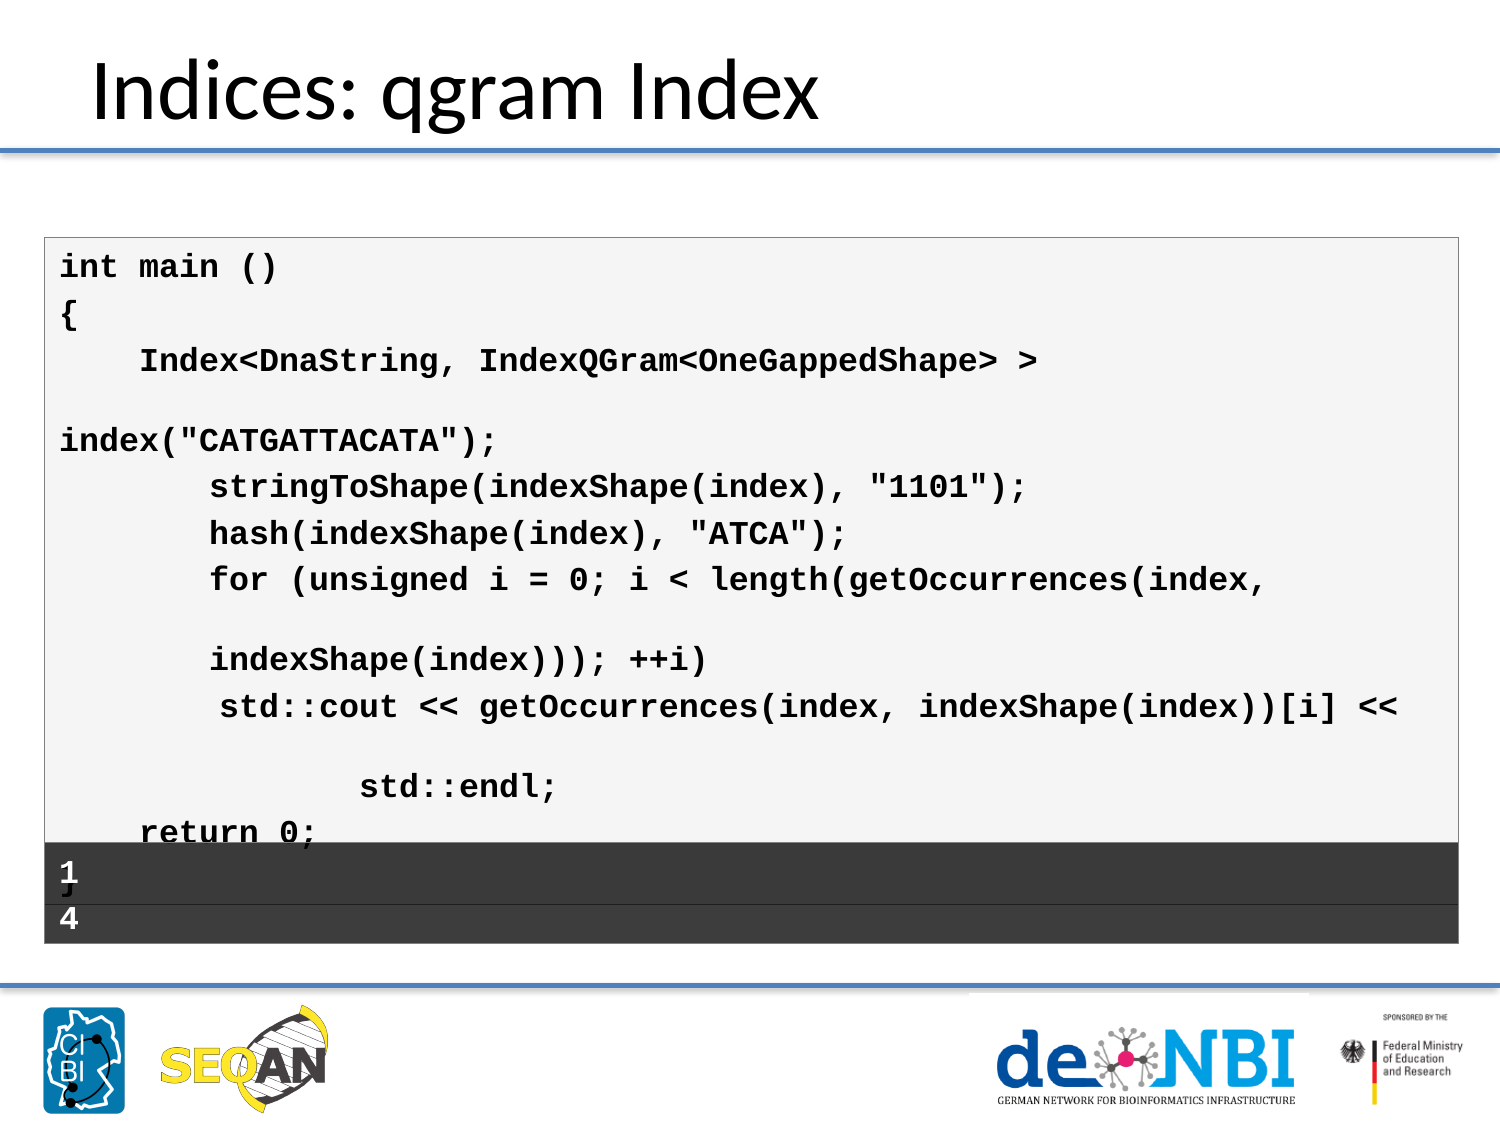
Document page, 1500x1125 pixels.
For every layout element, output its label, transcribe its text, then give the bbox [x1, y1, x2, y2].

picture [48, 1010, 120, 1109]
text_box 1 4 [44, 842, 1459, 944]
title Indices: qgram Index [75, 25, 1425, 145]
text_box int main () { Index<DnaString, IndexQGram<OneGappedShape> > index("CATGATTACATA"); stringToShape(indexShape(index), "1101"); hash(indexShape(index), "ATCA"); for (unsigned i = 0; i < length(getOccurrences(index, indexShape(index))); ++i) std::cout << getOccurrences(index, indexShape(index))[i] << std::endl; return 0; } [44, 237, 1459, 842]
picture [141, 1002, 332, 1121]
picture [969, 993, 1309, 1122]
